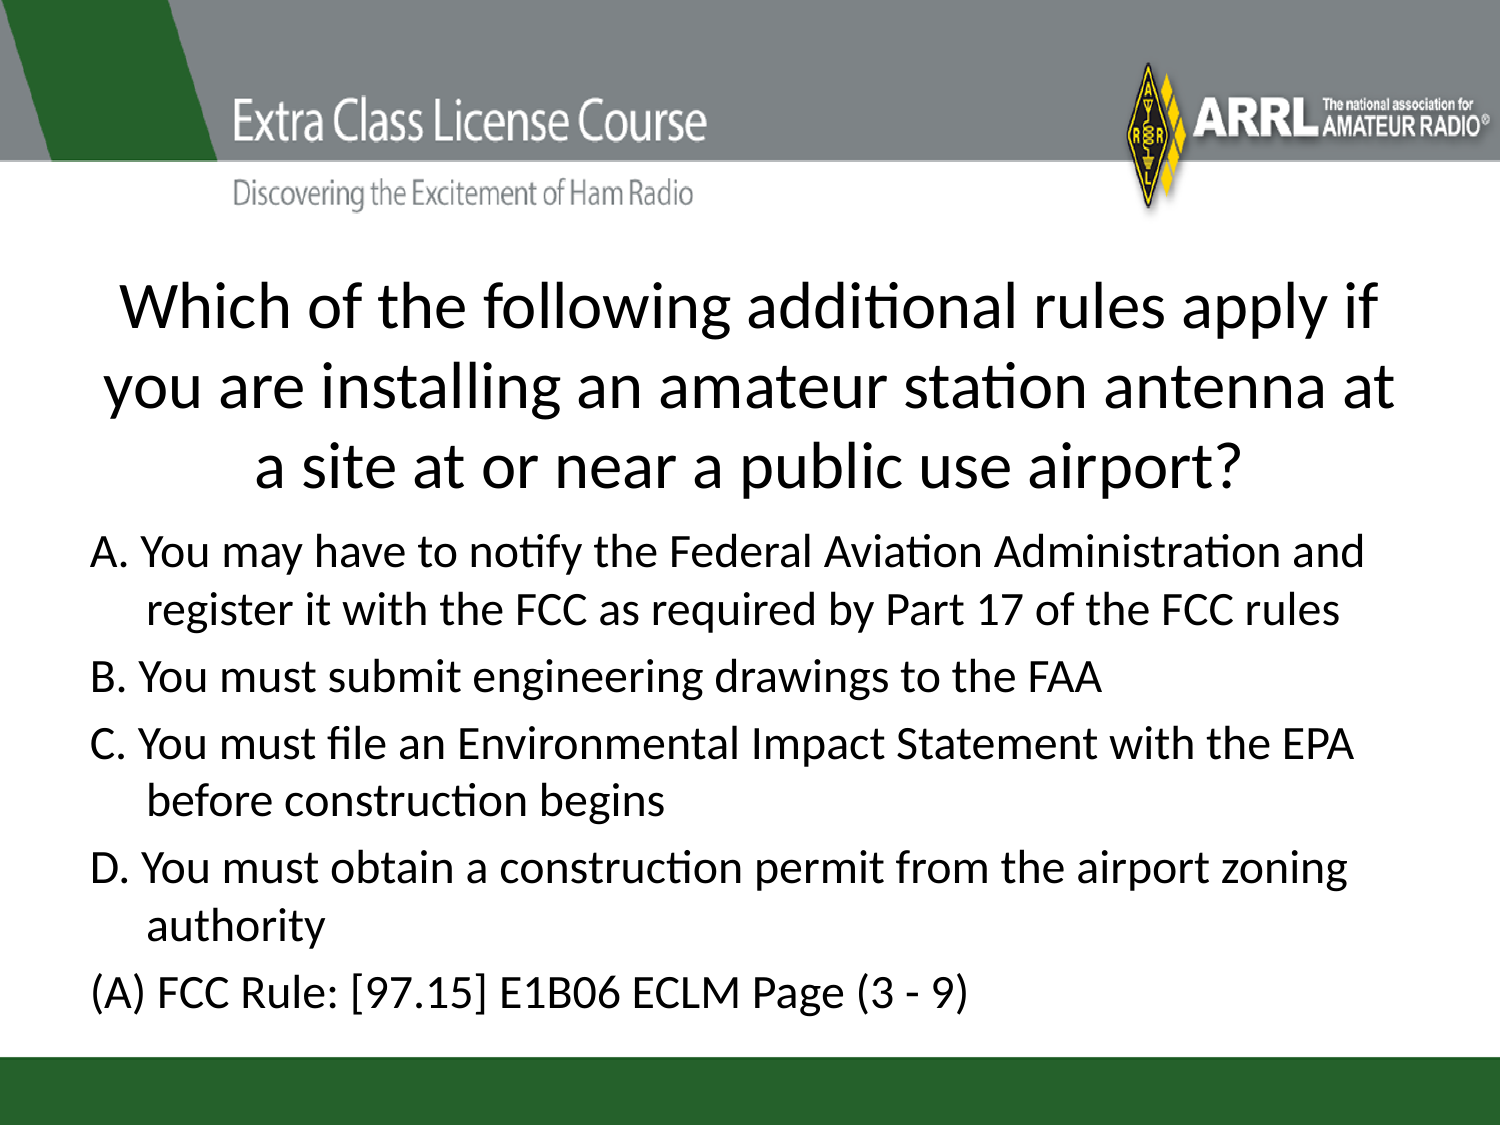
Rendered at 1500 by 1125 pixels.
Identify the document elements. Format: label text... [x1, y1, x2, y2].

picture [0, 0, 1500, 1125]
list A. You may have to notify the Federal Aviation Administration and register it with the FCC as required by Part 17 of the FCC rules B. You must submit engineering drawings to the FAA C. You must file an Environmental Impact Statement with the EPA before construction begins D. You must obtain a construction permit from the airport zoning authority (A) FCC Rule: [97.15] E1B06 ECLM Page (3 - 9) [75, 512, 1425, 1030]
title Which of the following additional rules apply if you are installing an amateur station antenna at a site at or near a public use airport? [75, 254, 1425, 443]
